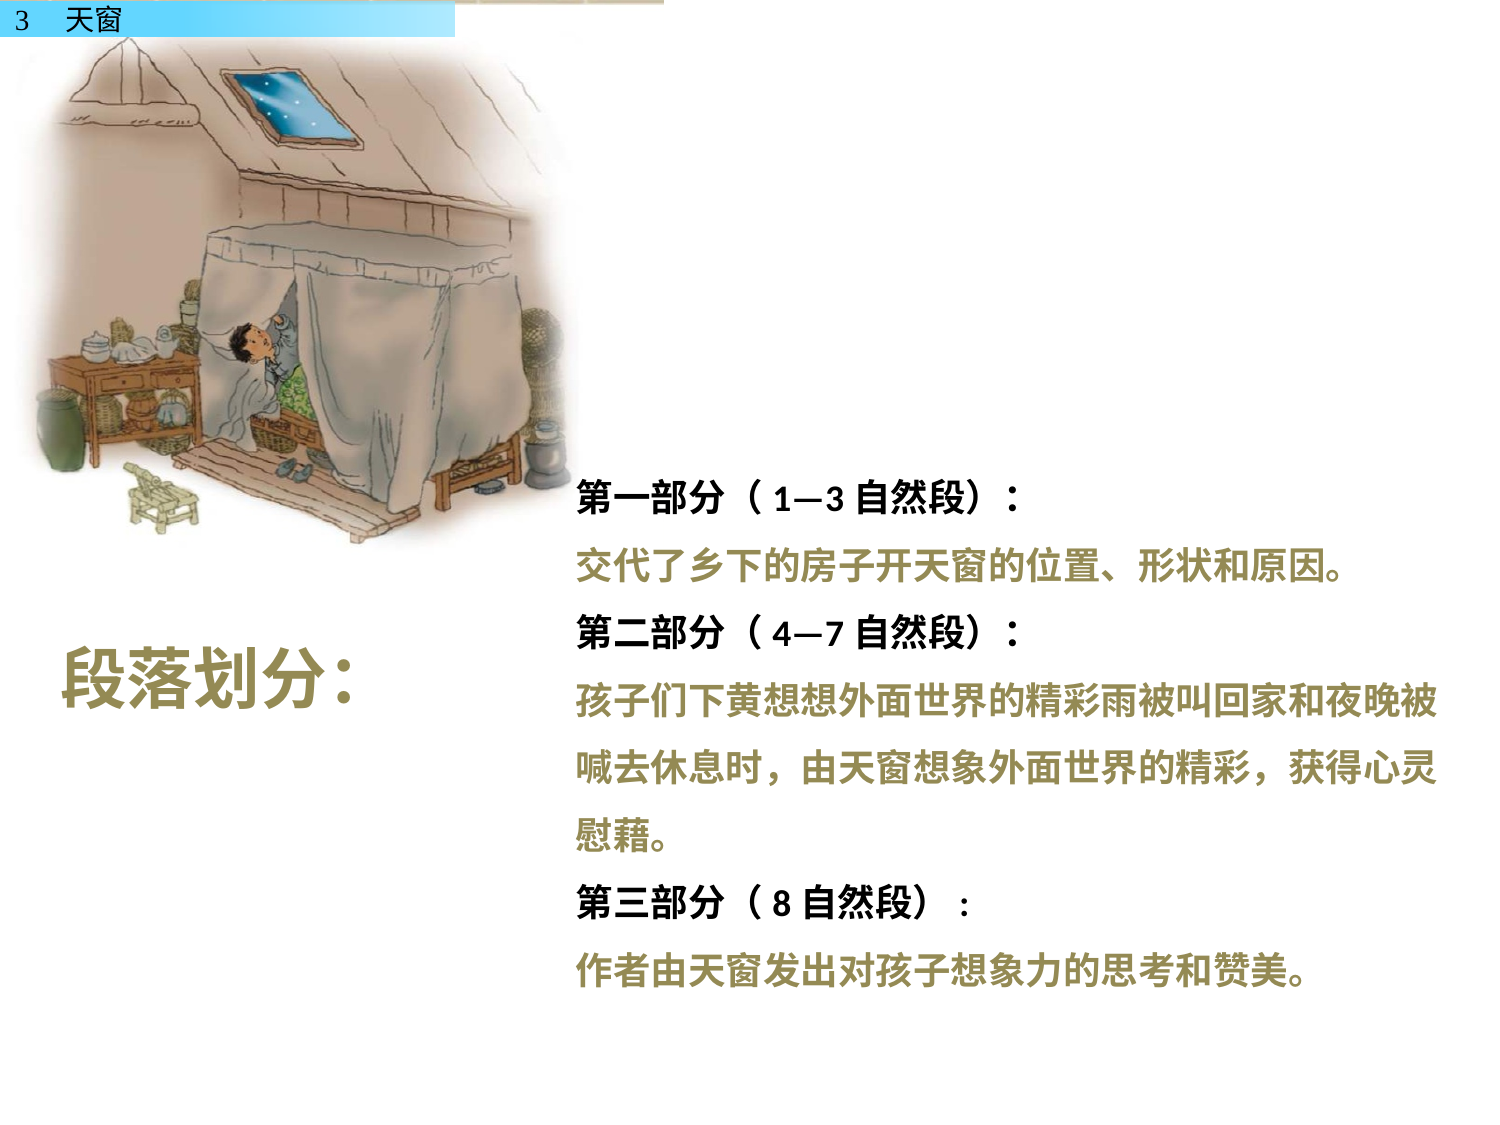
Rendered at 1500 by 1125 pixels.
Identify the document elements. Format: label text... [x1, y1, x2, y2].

text_box 段落划分： [45, 630, 409, 770]
picture [0, 0, 664, 556]
text_box 第一部分（1—3自然段）： 交代了乡下的房子开天窗的位置、形状和原因。 第二部分（4—7自然段）： 孩子们下黄想想外面世界的精彩雨被叫回家和夜晚被喊去休息时，由天窗想象外面世界的精彩，获得心灵慰藉。 第三部分（8自然段）: 作者由天窗发出对孩子想象力的思考和赞美。 [560, 444, 1459, 1045]
